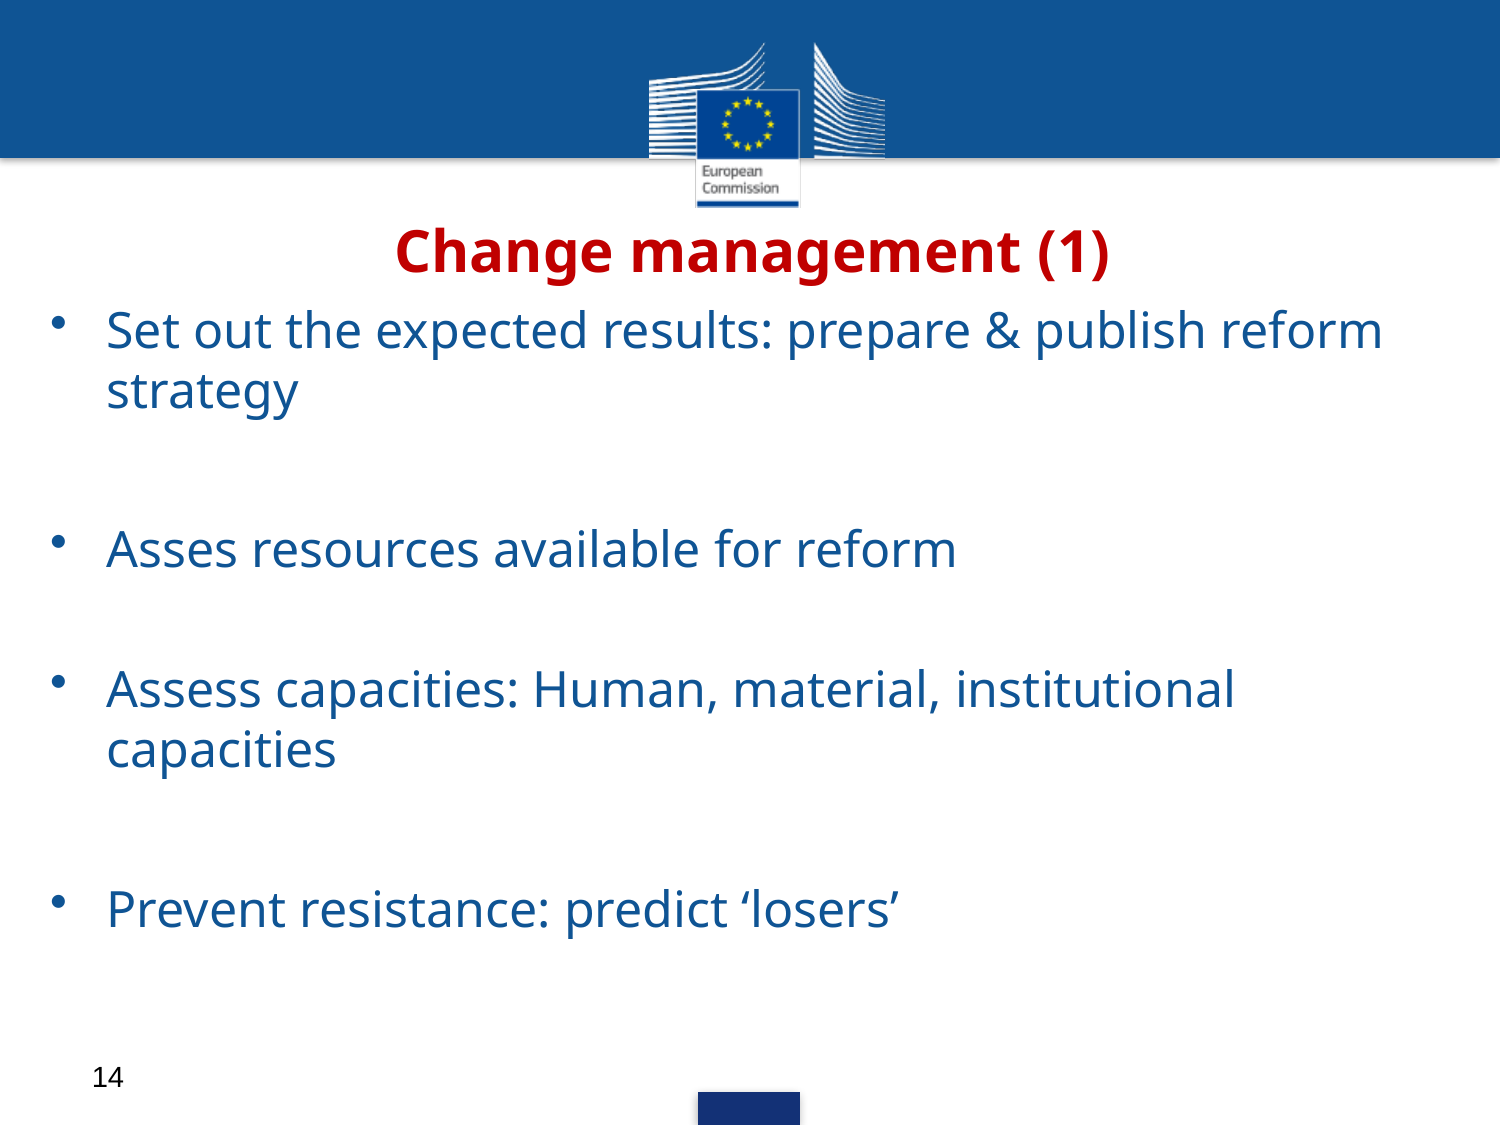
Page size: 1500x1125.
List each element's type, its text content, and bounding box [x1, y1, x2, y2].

title Change management (1) [152, 208, 1353, 290]
slide_number 14 [76, 1022, 553, 1102]
picture [649, 42, 885, 208]
list Set out the expected results: prepare & publish reform strategy Asses resources available for reform Assess capacities: Human, material, institutional capacities Prevent resistance: predict ‘losers’ [35, 290, 1477, 1079]
